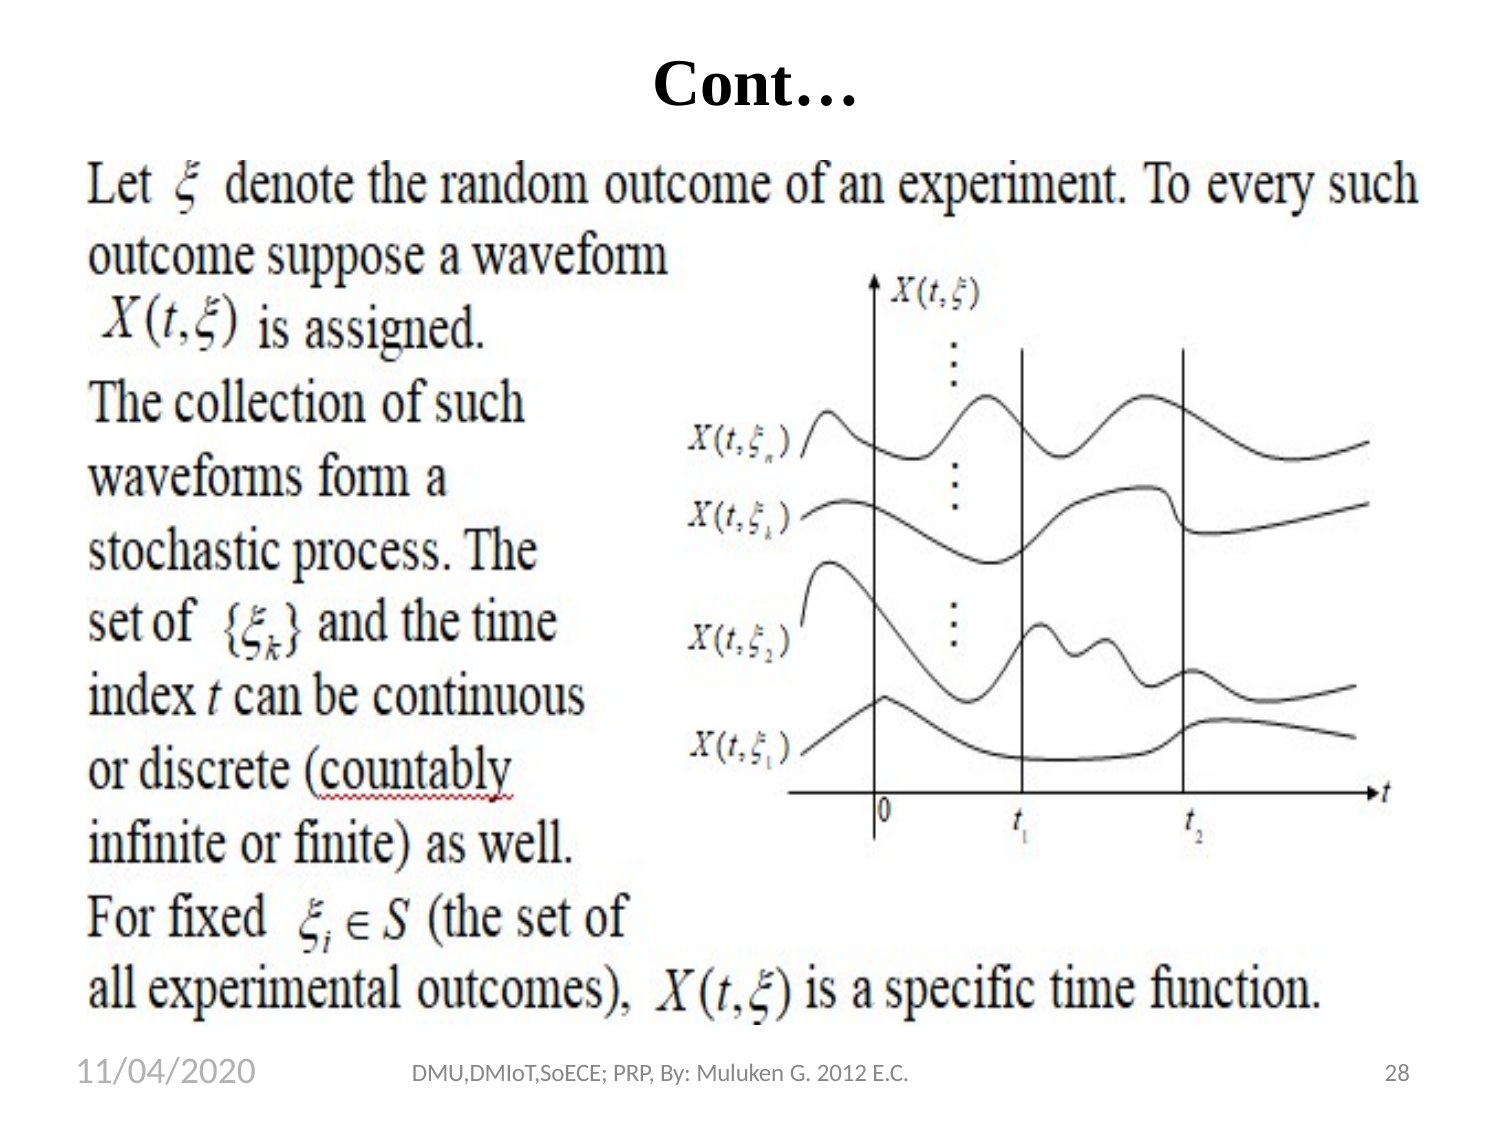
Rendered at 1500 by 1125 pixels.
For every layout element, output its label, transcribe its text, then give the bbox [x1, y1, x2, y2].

footer DMU,DMIoT,SoECE; PRP, By: Muluken G. 2012 E.C. [409, 1060, 978, 1125]
text_box [86, 160, 1421, 1025]
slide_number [75, 1046, 420, 1103]
title Cont… [650, 36, 863, 160]
slide_number 28 [1378, 1060, 1417, 1090]
